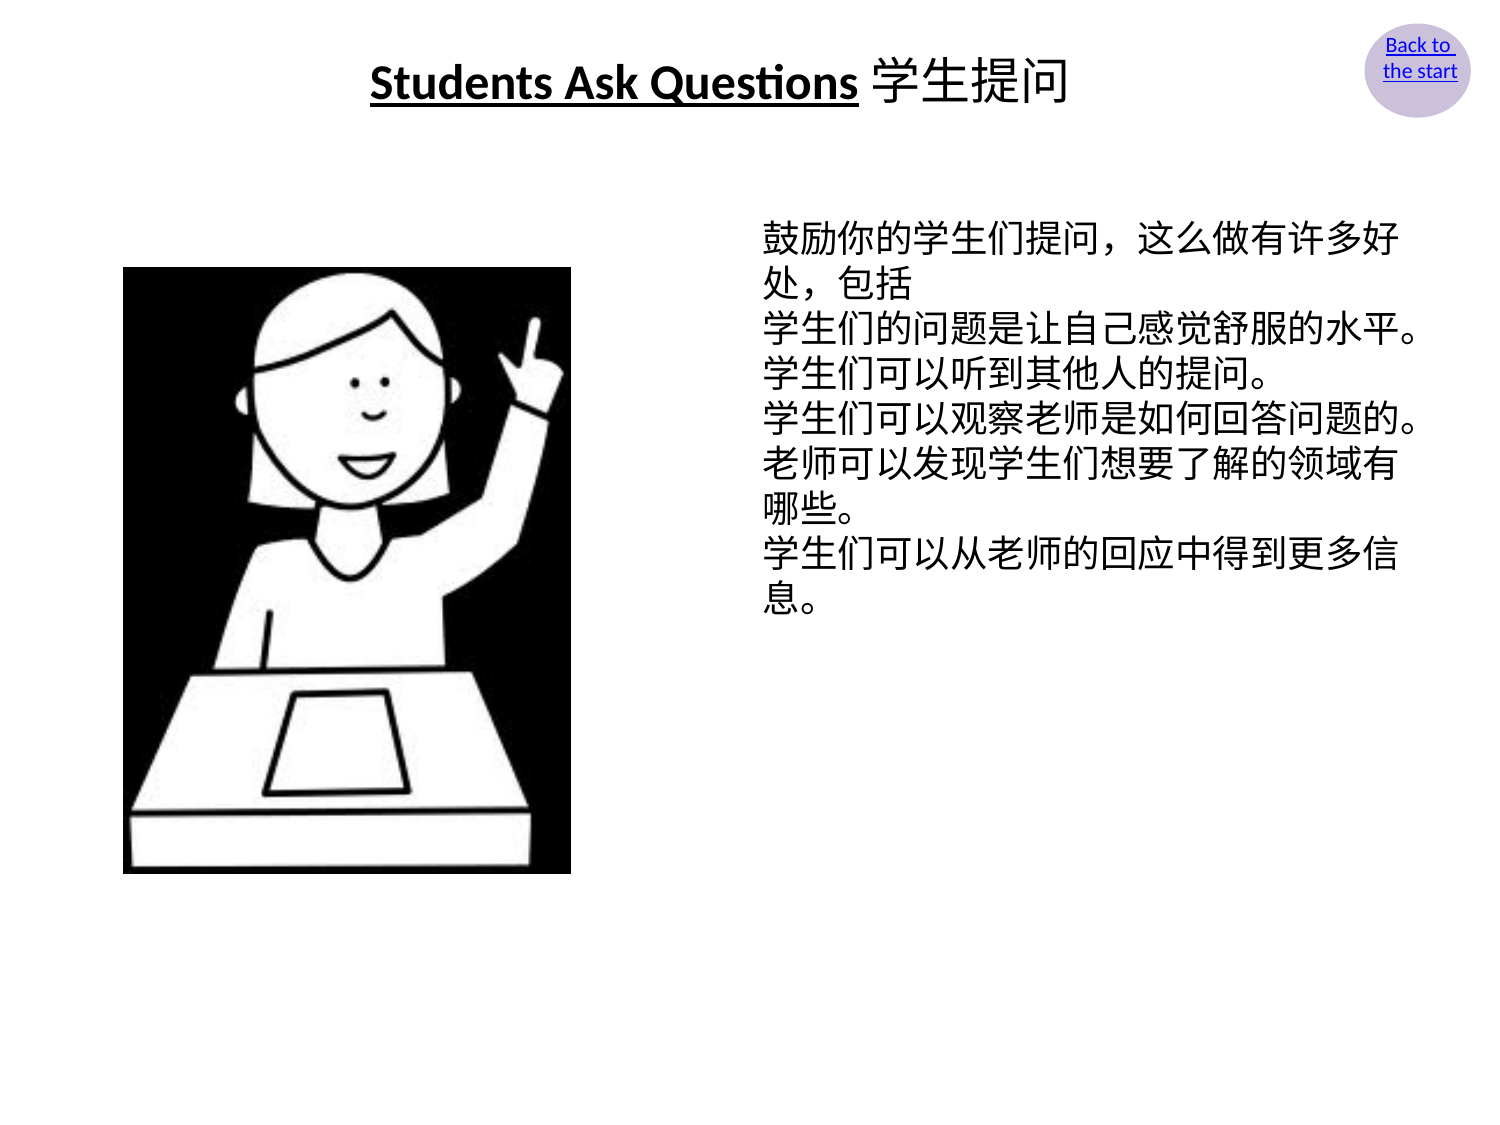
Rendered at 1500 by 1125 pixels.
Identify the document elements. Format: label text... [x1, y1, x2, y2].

text_box Back to the start [1359, 23, 1483, 91]
text_box [1367, 91, 1468, 120]
picture [123, 266, 571, 874]
text_box Students Ask Questions学生提问 [218, 42, 1223, 178]
text_box 鼓励你的学生们提问，这么做有许多好处，包括 学生们的问题是让自己感觉舒服的水平。 学生们可以听到其他人的提问。 学生们可以观察老师是如何回答问题的。 老师可以发现学生们想要了解的领域有哪些。 学生们可以从老师的回应中得到更多信息。 [747, 208, 1433, 628]
